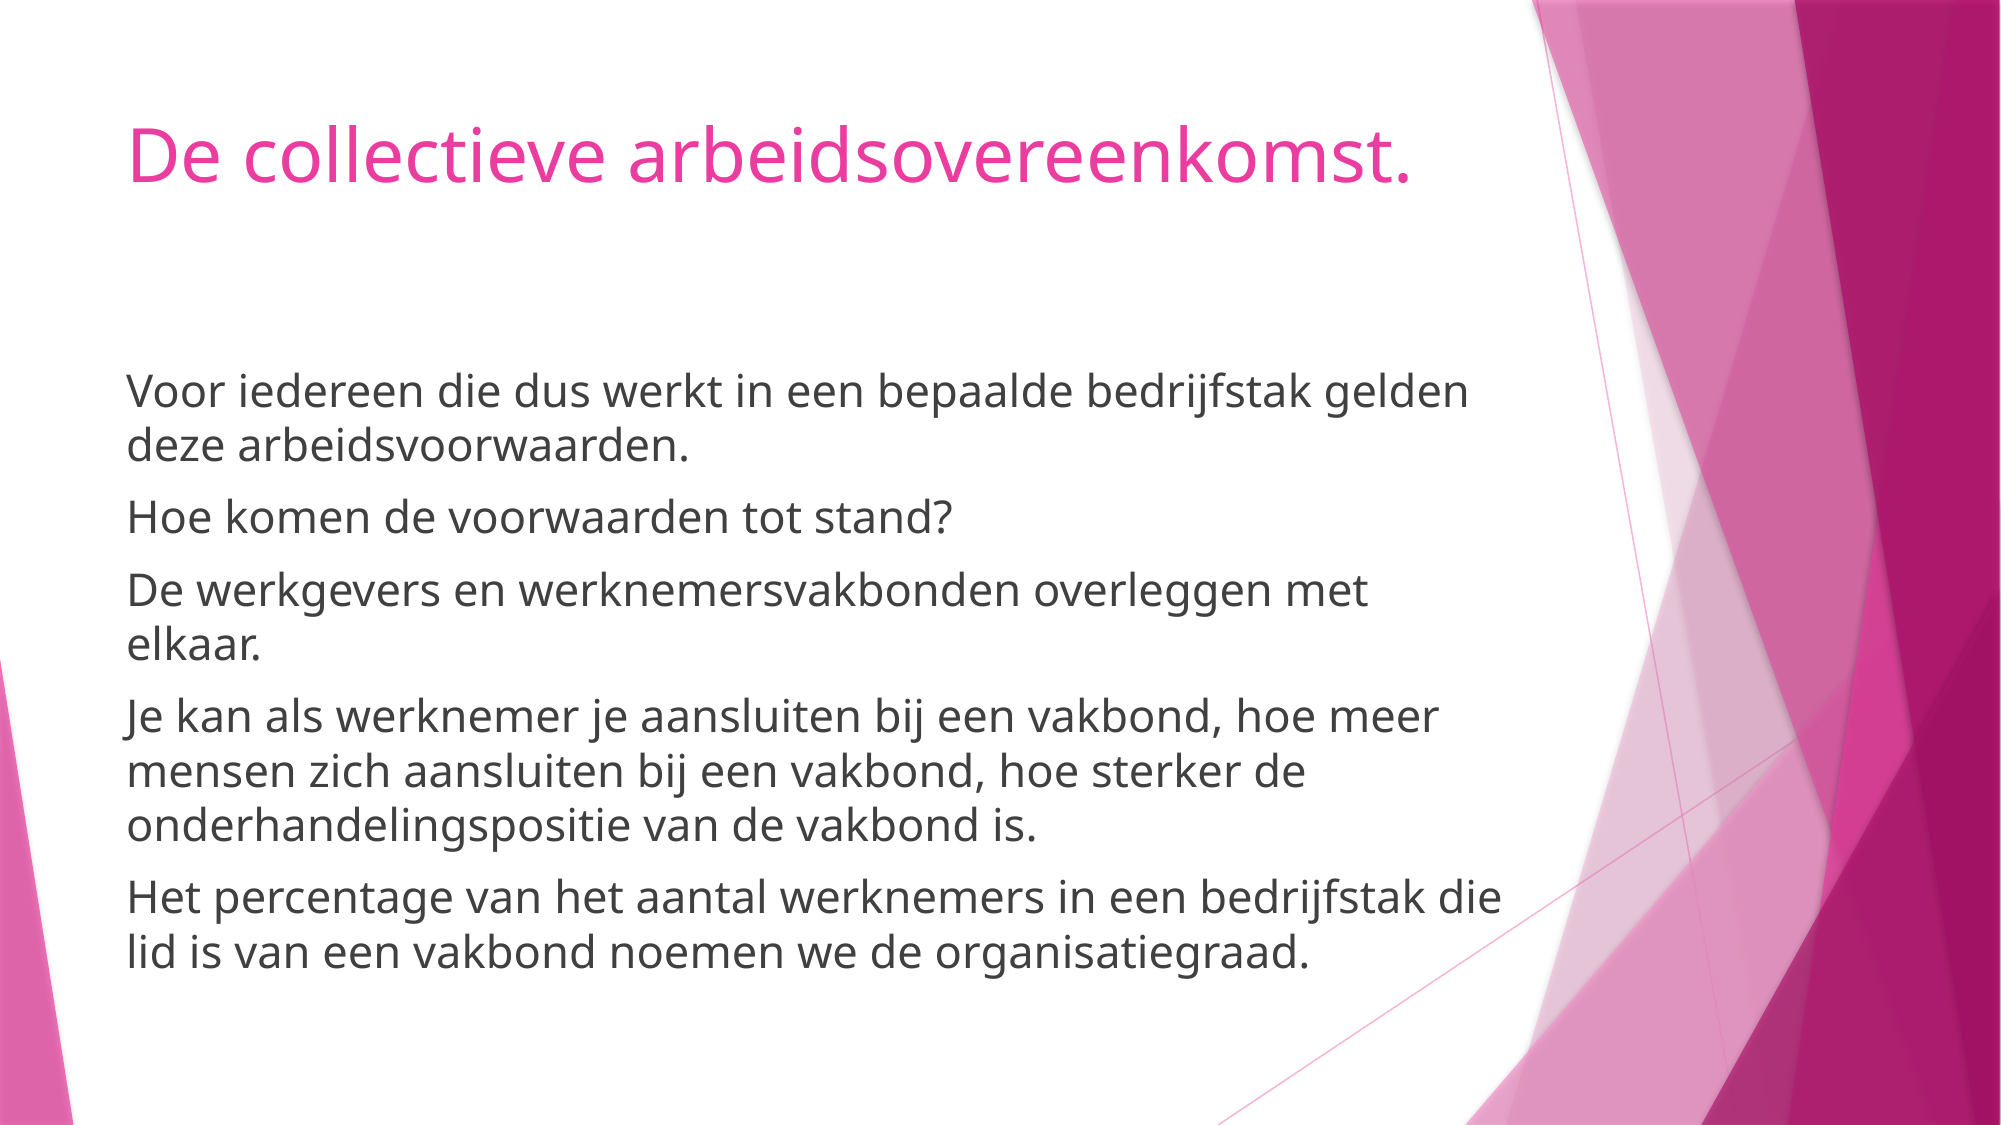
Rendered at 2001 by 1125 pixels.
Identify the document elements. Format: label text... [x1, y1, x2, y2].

list Voor iedereen die dus werkt in een bepaalde bedrijfstak gelden deze arbeidsvoorwaarden. Hoe komen de voorwaarden tot stand? De werkgevers en werknemersvakbonden overleggen met elkaar. Je kan als werknemer je aansluiten bij een vakbond, hoe meer mensen zich aansluiten bij een vakbond, hoe sterker de onderhandelingspositie van de vakbond is. Het percentage van het aantal werknemers in een bedrijfstak die lid is van een vakbond noemen we de organisatiegraad. [111, 354, 1522, 992]
title De collectieve arbeidsovereenkomst. [111, 99, 1522, 317]
